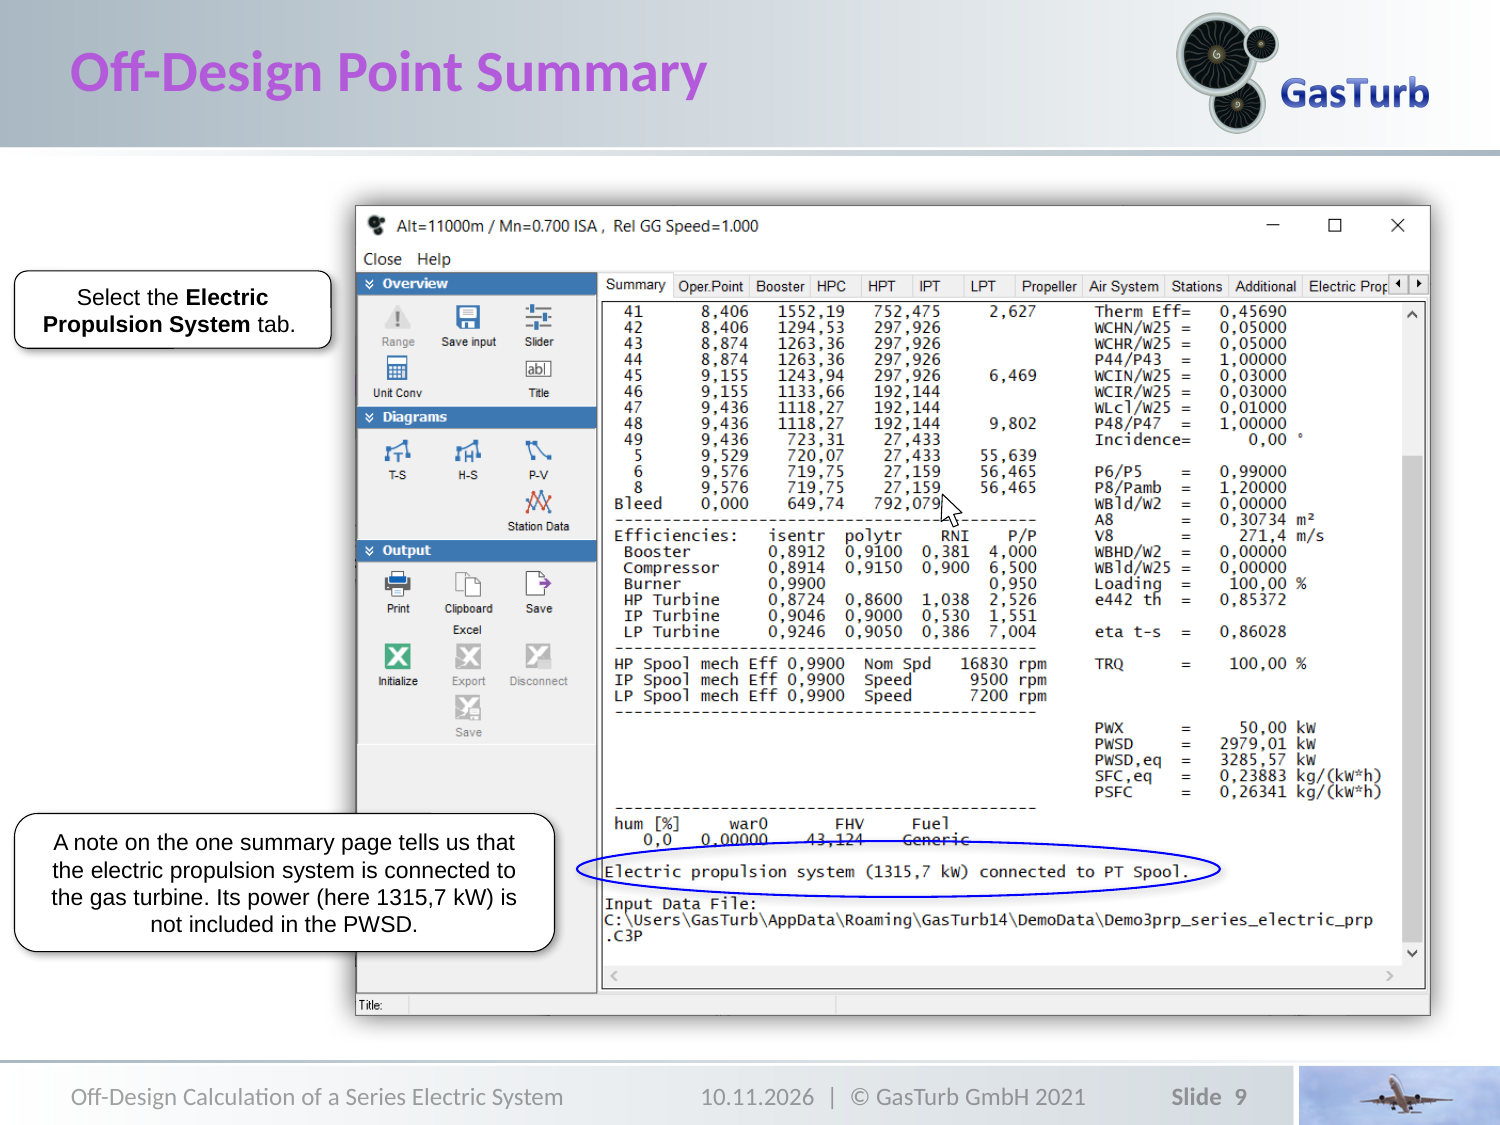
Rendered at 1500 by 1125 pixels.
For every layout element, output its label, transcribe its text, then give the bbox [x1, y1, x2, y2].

footer Off-Design Calculation of a Series Electric System [0, 1065, 665, 1125]
slide_number 9 [1234, 1065, 1294, 1125]
picture [355, 205, 1431, 1016]
title Off-Design Point Summary [70, 0, 1164, 148]
text_box A note on the one summary page tells us that the electric propulsion system is connected to the gas turbine. Its power (here 1315,7 kW) is not included in the PWSD. [14, 813, 355, 952]
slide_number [665, 1065, 827, 1125]
text_box Select the Electric Propulsion System tab. [14, 270, 332, 349]
picture [0, 1060, 1500, 1125]
picture [0, 0, 1500, 156]
